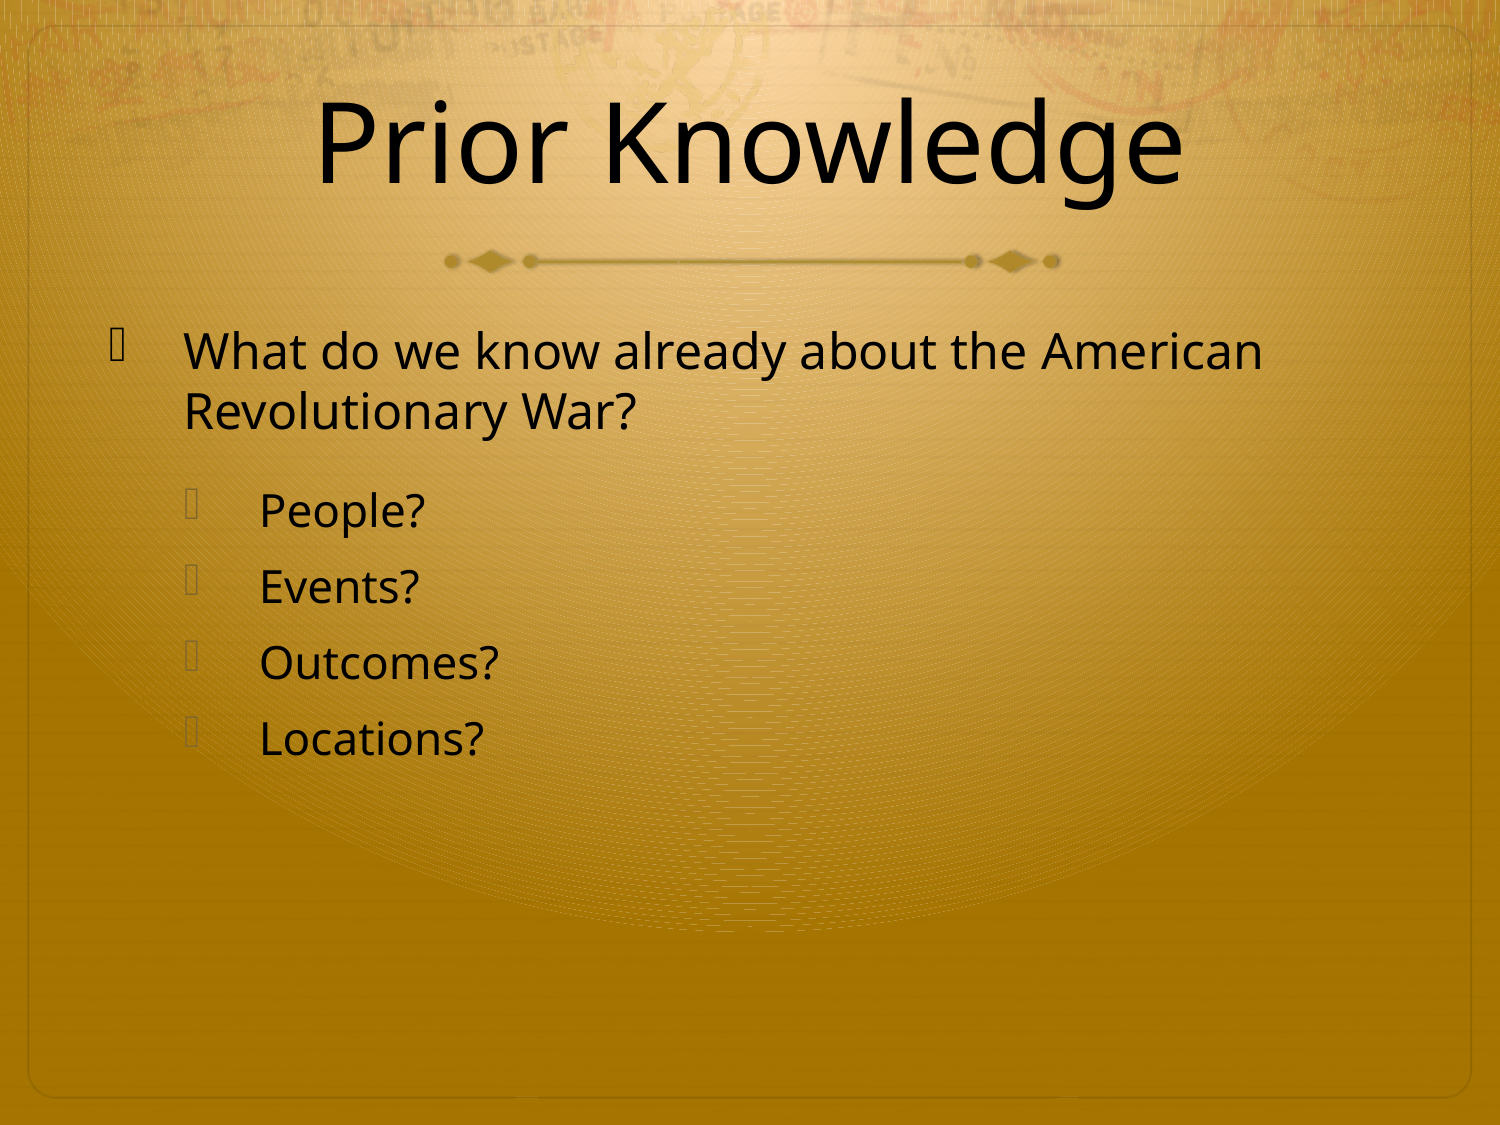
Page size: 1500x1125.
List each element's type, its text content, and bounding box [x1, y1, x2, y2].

picture [0, 0, 1500, 1125]
title Prior Knowledge [93, 45, 1407, 233]
list What do we know already about the American Revolutionary War? People? Events? Outcomes? Locations? [93, 312, 1407, 988]
